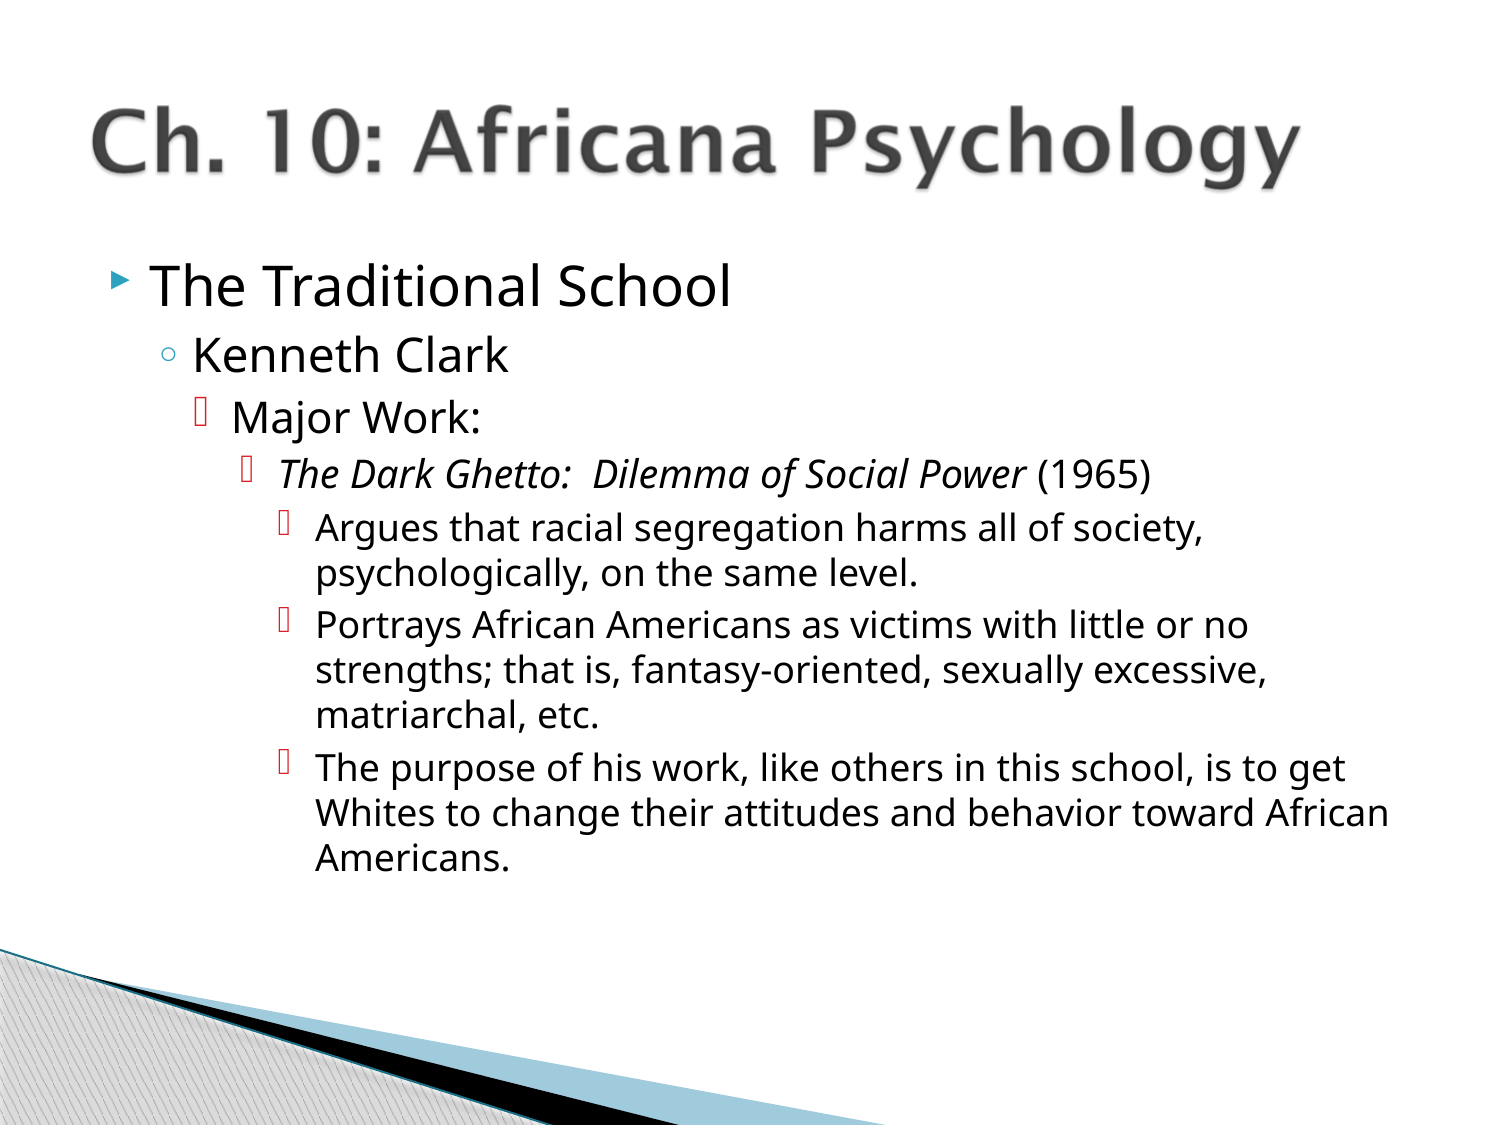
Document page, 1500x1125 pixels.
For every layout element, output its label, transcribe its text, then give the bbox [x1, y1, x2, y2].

list The Traditional School Kenneth Clark Major Work: The Dark Ghetto: Dilemma of Social Power (1965) Argues that racial segregation harms all of society, psychologically, on the same level. Portrays African Americans as victims with little or no strengths; that is, fantasy-oriented, sexually excessive, matriarchal, etc. The purpose of his work, like others in this school, is to get Whites to change their attitudes and behavior toward African Americans. [74, 244, 1426, 986]
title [73, 43, 1427, 235]
